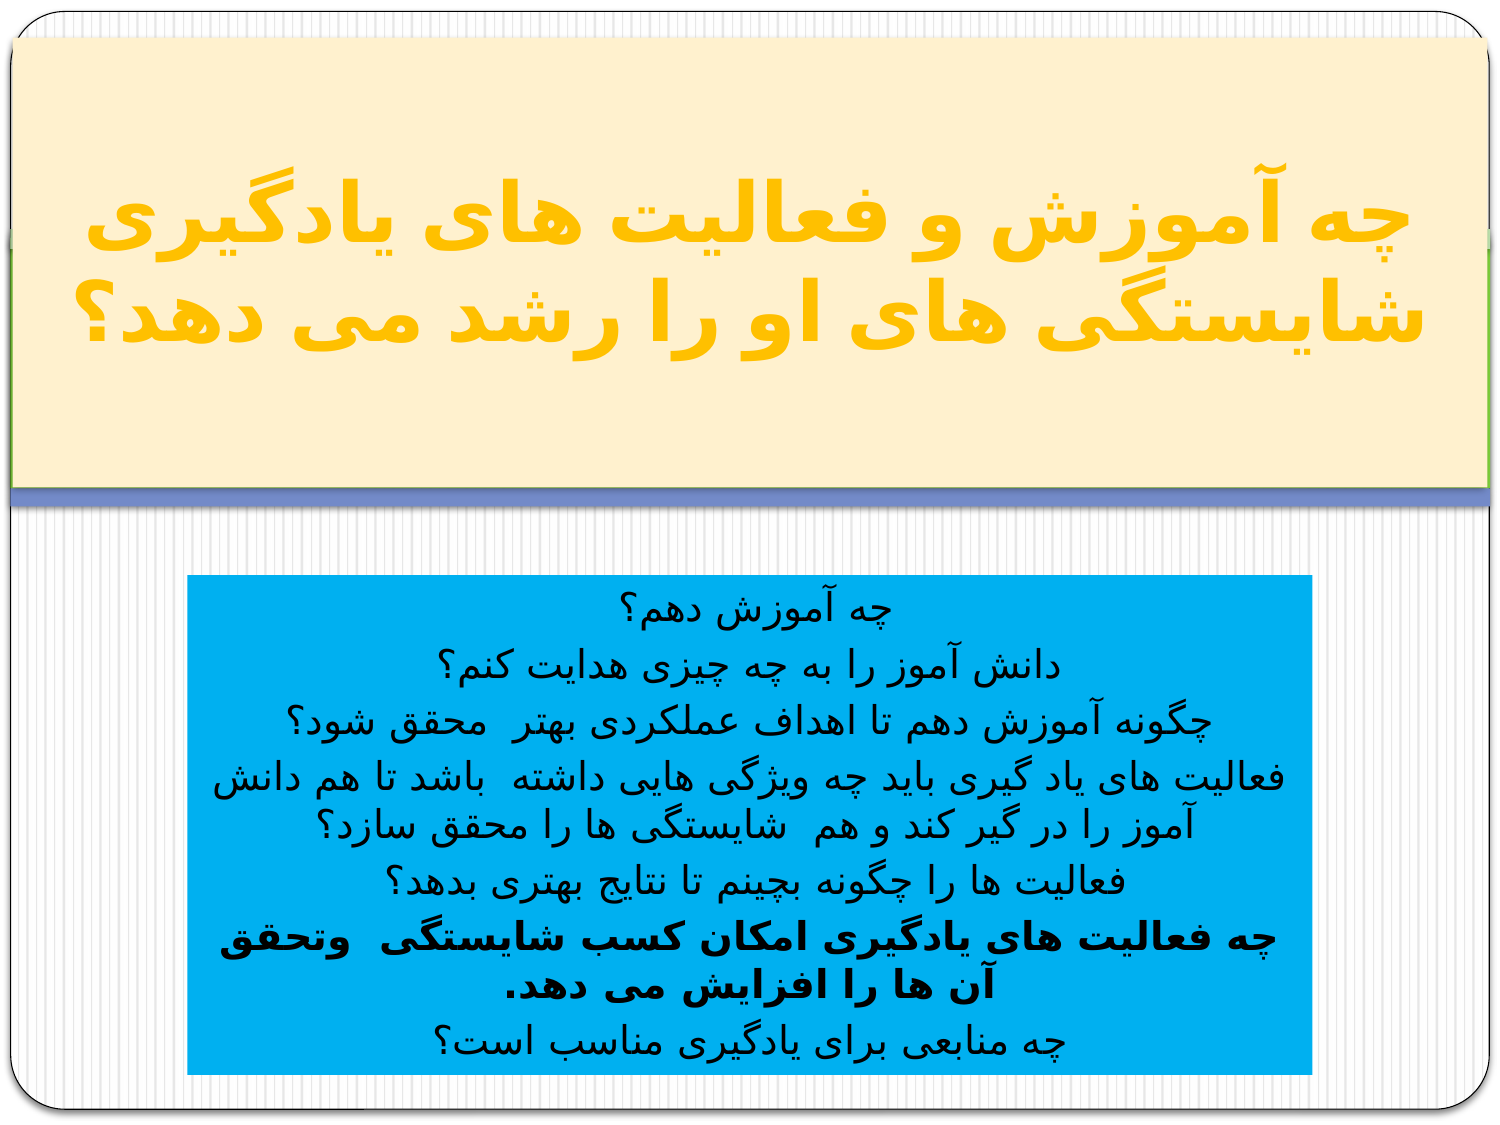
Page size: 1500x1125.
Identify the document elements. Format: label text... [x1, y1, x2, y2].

title چه آموزش و فعالیت های یادگیری شایستگی های او را رشد می دهد؟ [12, 37, 1488, 488]
text_box چه آموزش دهم؟ دانش آموز را به چه چیزی هدایت کنم؟ چگونه آموزش دهم تا اهداف عملکردی بهتر محقق شود؟ فعالیت های یاد گیری باید چه ویژگی هایی داشته باشد تا هم دانش آموز را در گیر کند و هم شایستگی ها را محقق سازد؟ فعالیت ها را چگونه بچینم تا نتایج بهتری بدهد؟ چه فعالیت های یادگیری امکان کسب شایستگی وتحقق آن ها را افزایش می دهد. چه منابعی برای یادگیری مناسب است؟ [187, 575, 1313, 1075]
